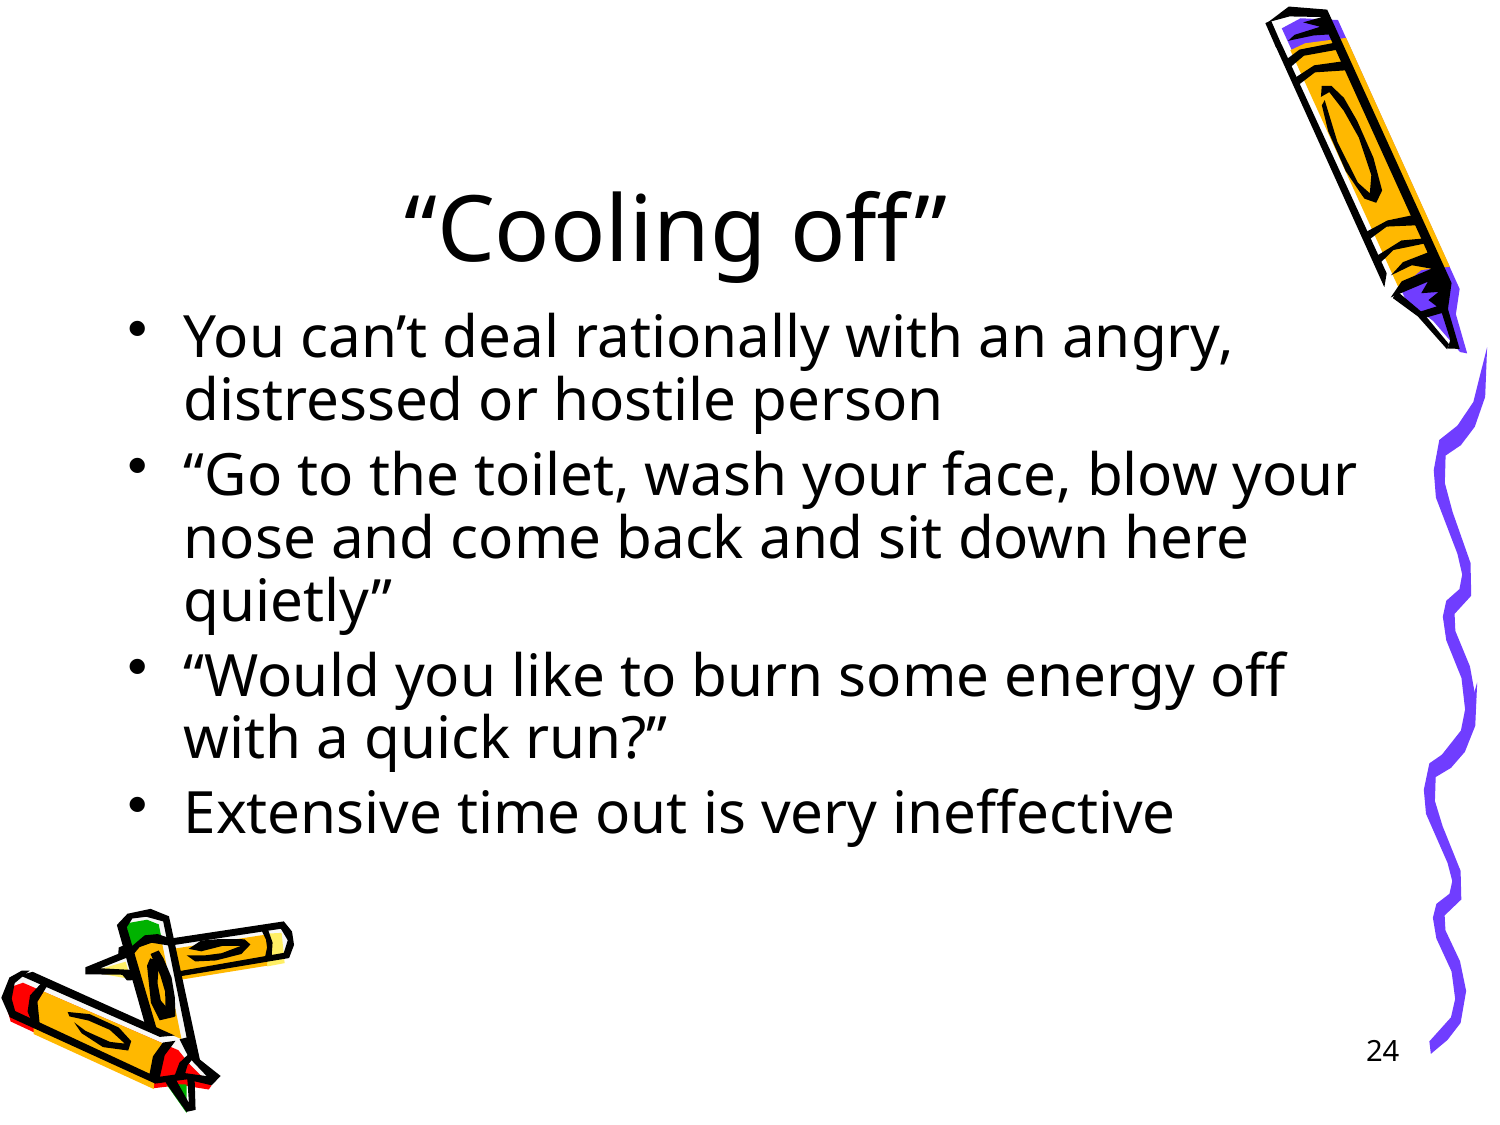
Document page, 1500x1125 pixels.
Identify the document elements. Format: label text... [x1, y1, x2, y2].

title “Cooling off” [112, 24, 1240, 288]
list You can’t deal rationally with an angry, distressed or hostile person “Go to the toilet, wash your face, blow your nose and come back and sit down here quietly” “Would you like to burn some energy off with a quick run?” Extensive time out is very ineffective [112, 299, 1376, 901]
slide_number 24 [1101, 1024, 1415, 1101]
